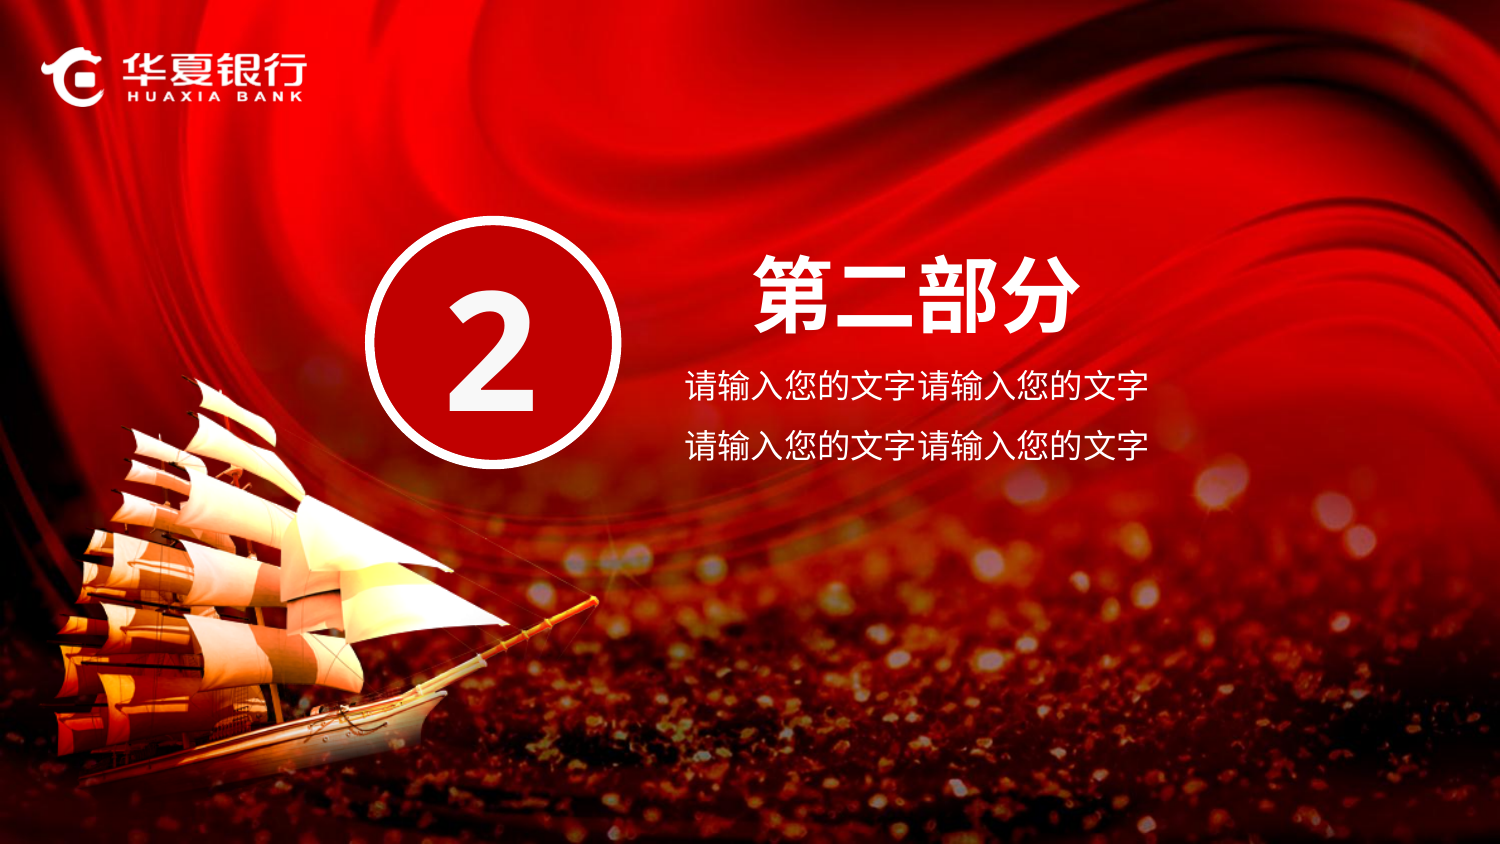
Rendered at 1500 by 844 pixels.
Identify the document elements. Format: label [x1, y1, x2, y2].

picture [0, 0, 1500, 844]
text_box [369, 220, 617, 465]
